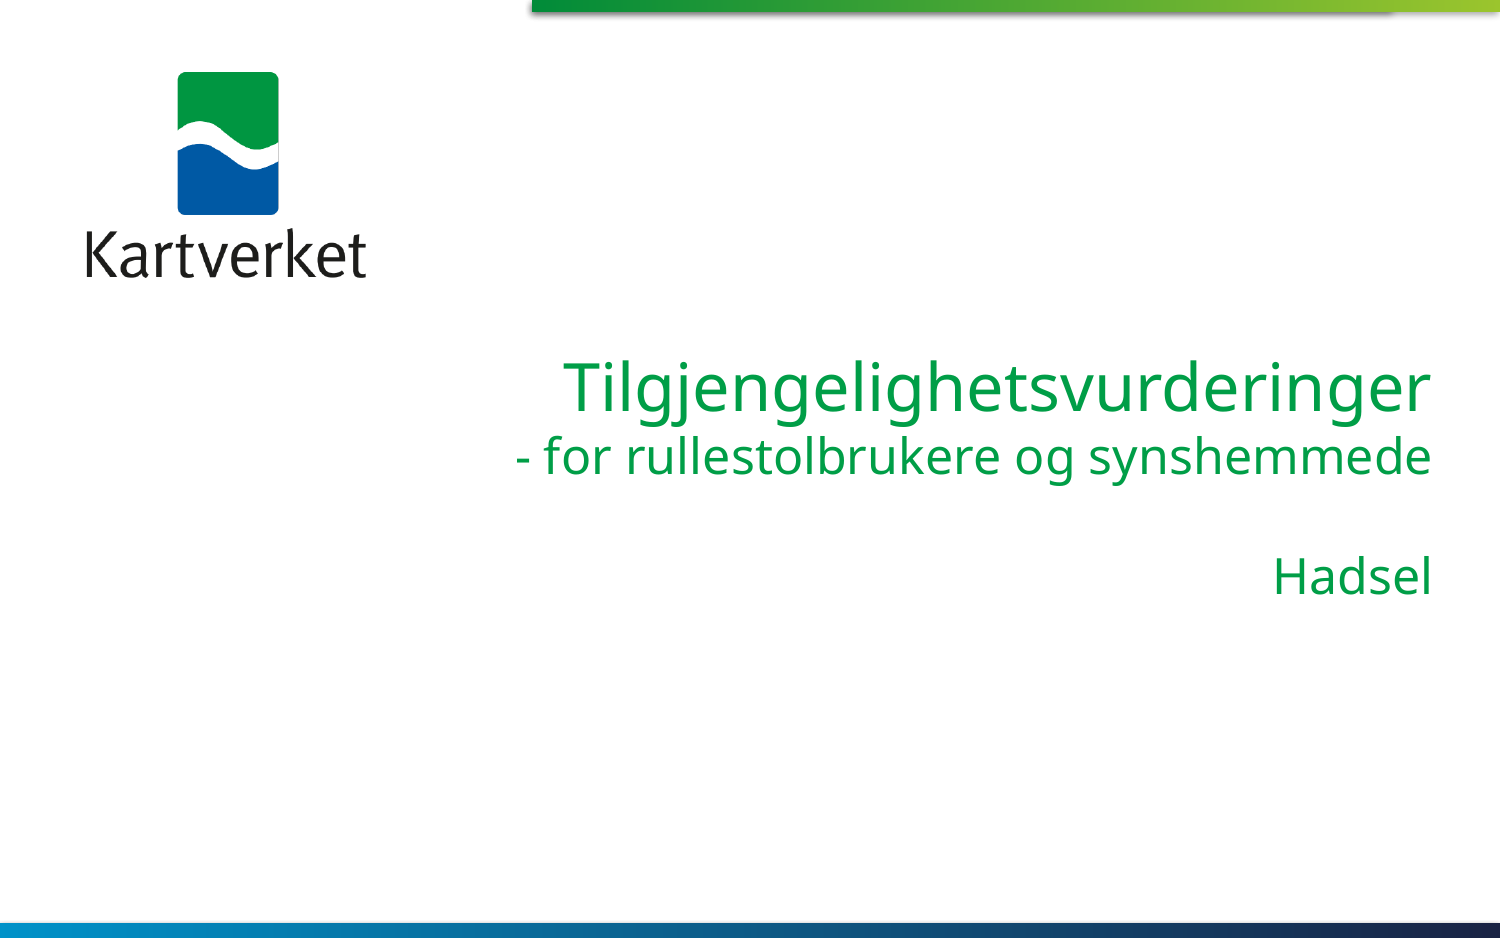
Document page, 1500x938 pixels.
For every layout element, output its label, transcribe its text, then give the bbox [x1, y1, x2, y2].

text_box Tilgjengelighetsvurderinger - for rullestolbrukere og synshemmede Hadsel [66, 337, 1449, 613]
